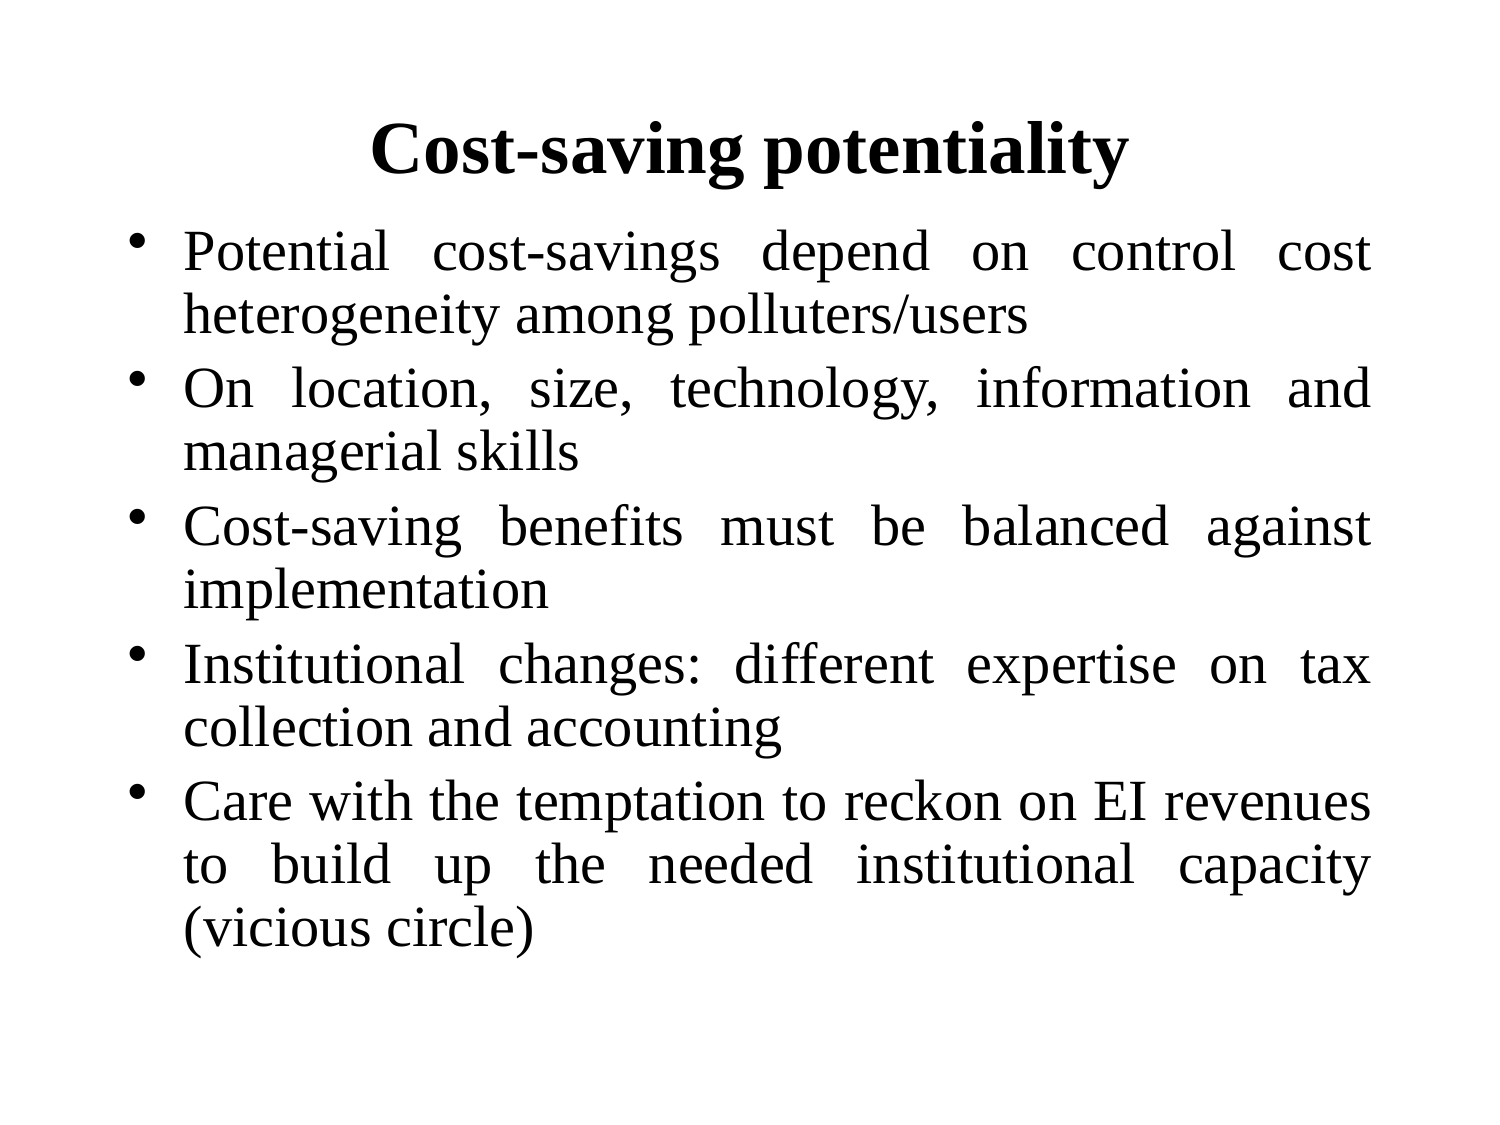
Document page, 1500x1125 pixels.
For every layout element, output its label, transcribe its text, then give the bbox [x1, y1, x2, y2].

title Cost-saving potentiality [112, 74, 1388, 212]
list Potential cost-savings depend on control cost heterogeneity among polluters/users On location, size, technology, information and managerial skills Cost-saving benefits must be balanced against implementation Institutional changes: different expertise on tax collection and accounting Care with the temptation to reckon on EI revenues to build up the needed institutional capacity (vicious circle) [112, 212, 1388, 1001]
